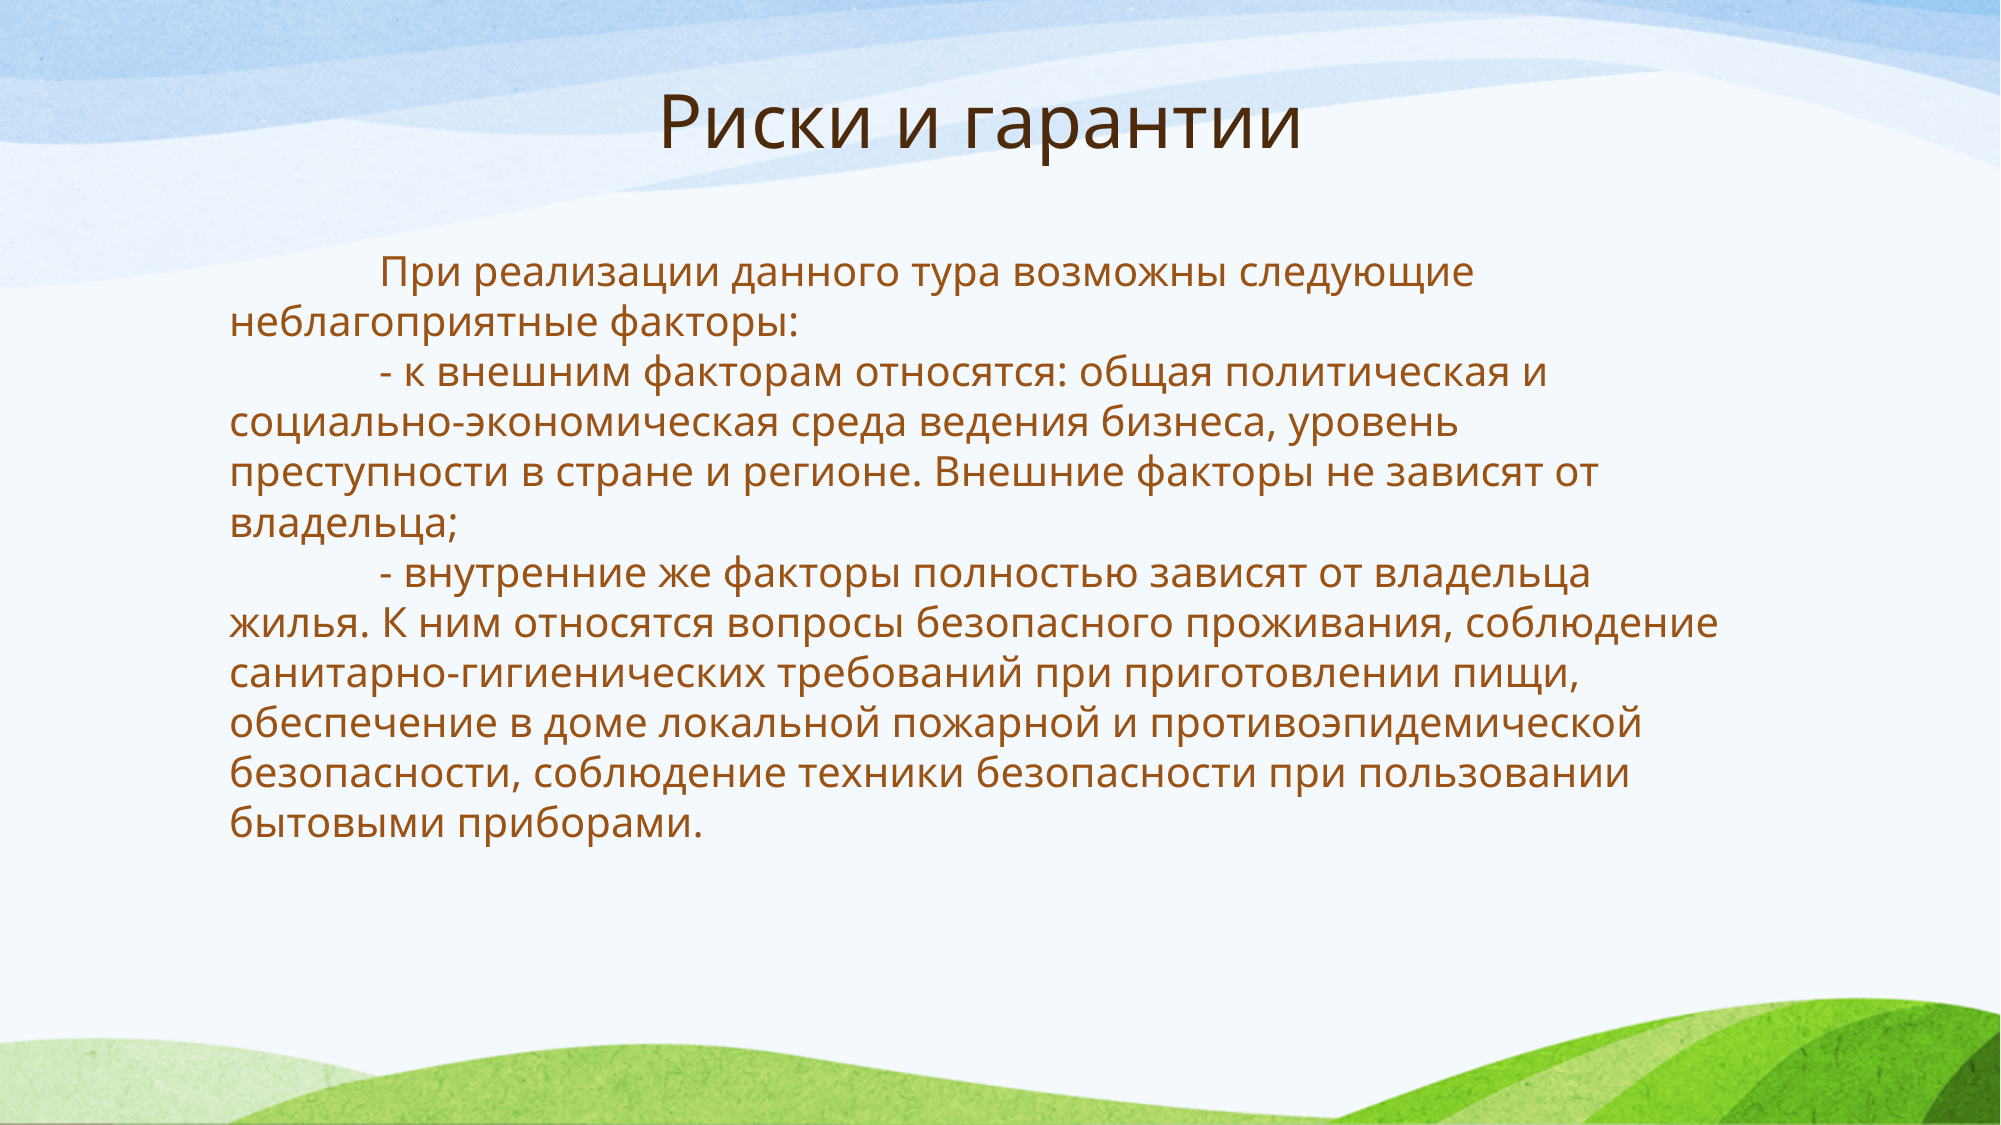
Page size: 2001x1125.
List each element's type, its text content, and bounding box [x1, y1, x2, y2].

picture [0, 0, 2001, 1125]
text_box При реализации данного тура возможны следующие неблагоприятные факторы: - к внешним факторам относятся: общая политическая и социально-экономическая среда ведения бизнеса, уровень преступности в стране и регионе. Внешние факторы не зависят от владельца; - внутренние же факторы полностью зависят от владельца жилья. К ним относятся вопросы безопасного проживания, соблюдение санитарно-гигиенических требований при приготовлении пищи, обеспечение в доме локальной пожарной и противоэпидемической безопасности, соблюдение техники безопасности при пользовании бытовыми приборами. [214, 237, 1751, 898]
title Риски и гарантии [154, 0, 1809, 173]
